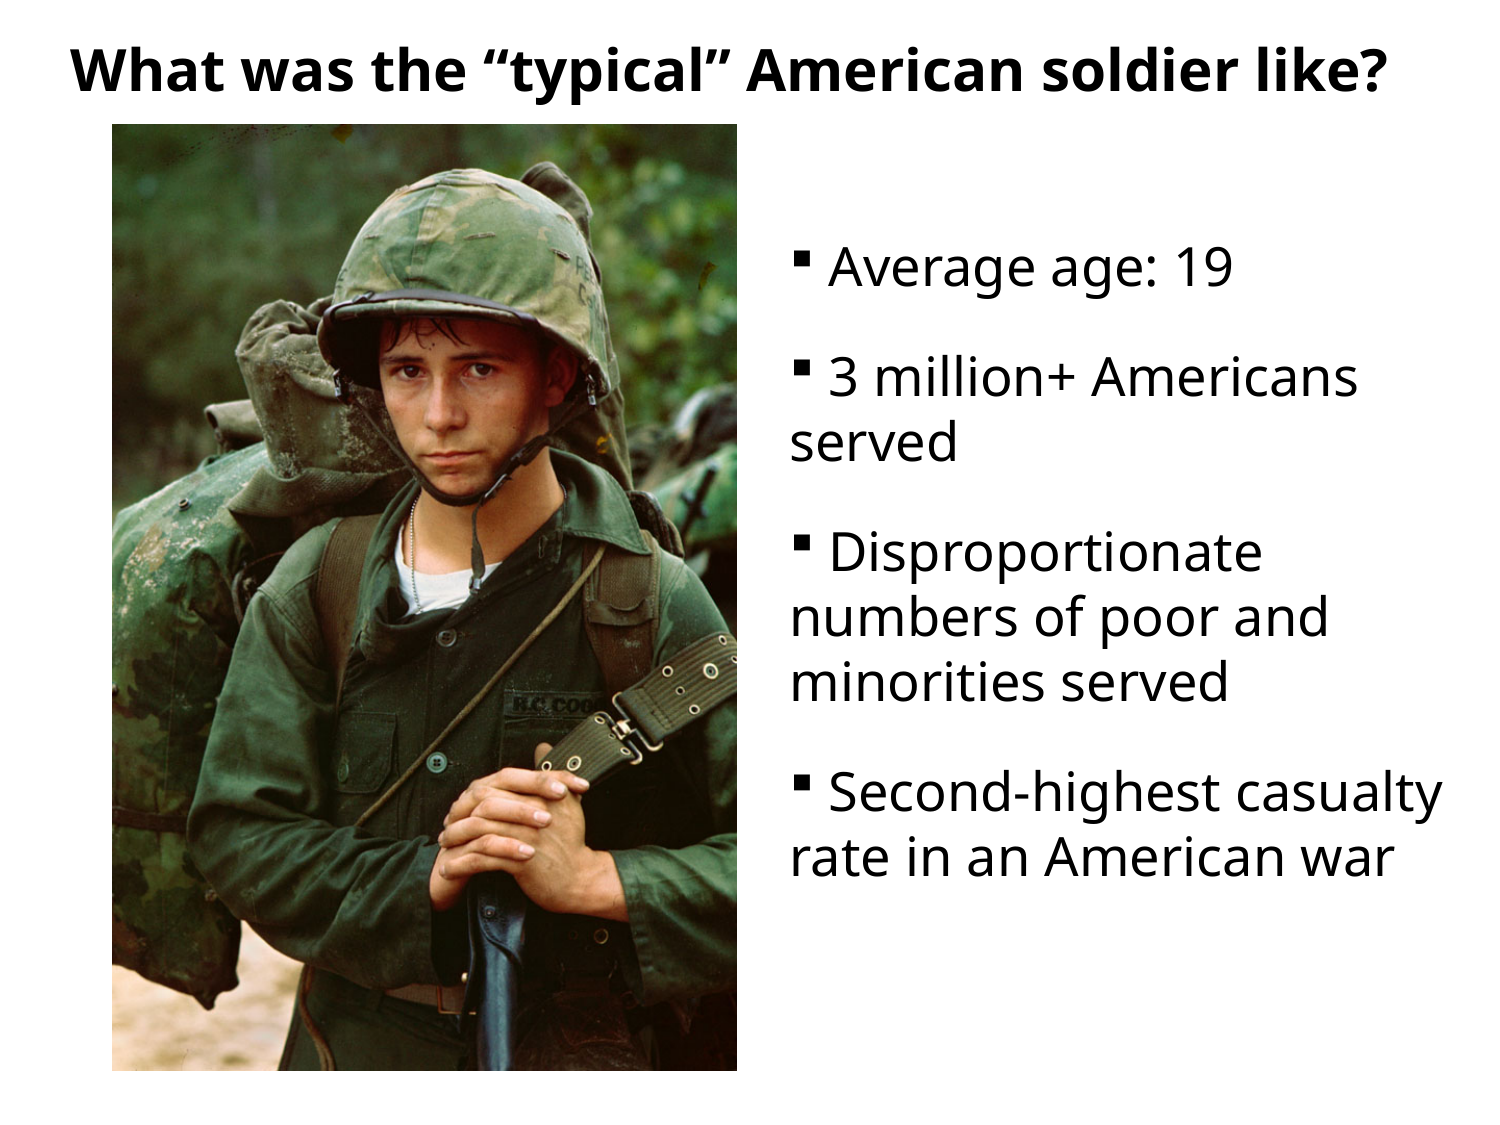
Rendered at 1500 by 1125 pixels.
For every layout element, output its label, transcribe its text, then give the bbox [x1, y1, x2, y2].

picture [112, 124, 737, 1072]
text_box Average age: 19 3 million+ Americans served Disproportionate numbers of poor and minorities served Second-highest casualty rate in an American war [774, 224, 1465, 955]
text_box What was the “typical” American soldier like? [50, 24, 1425, 111]
